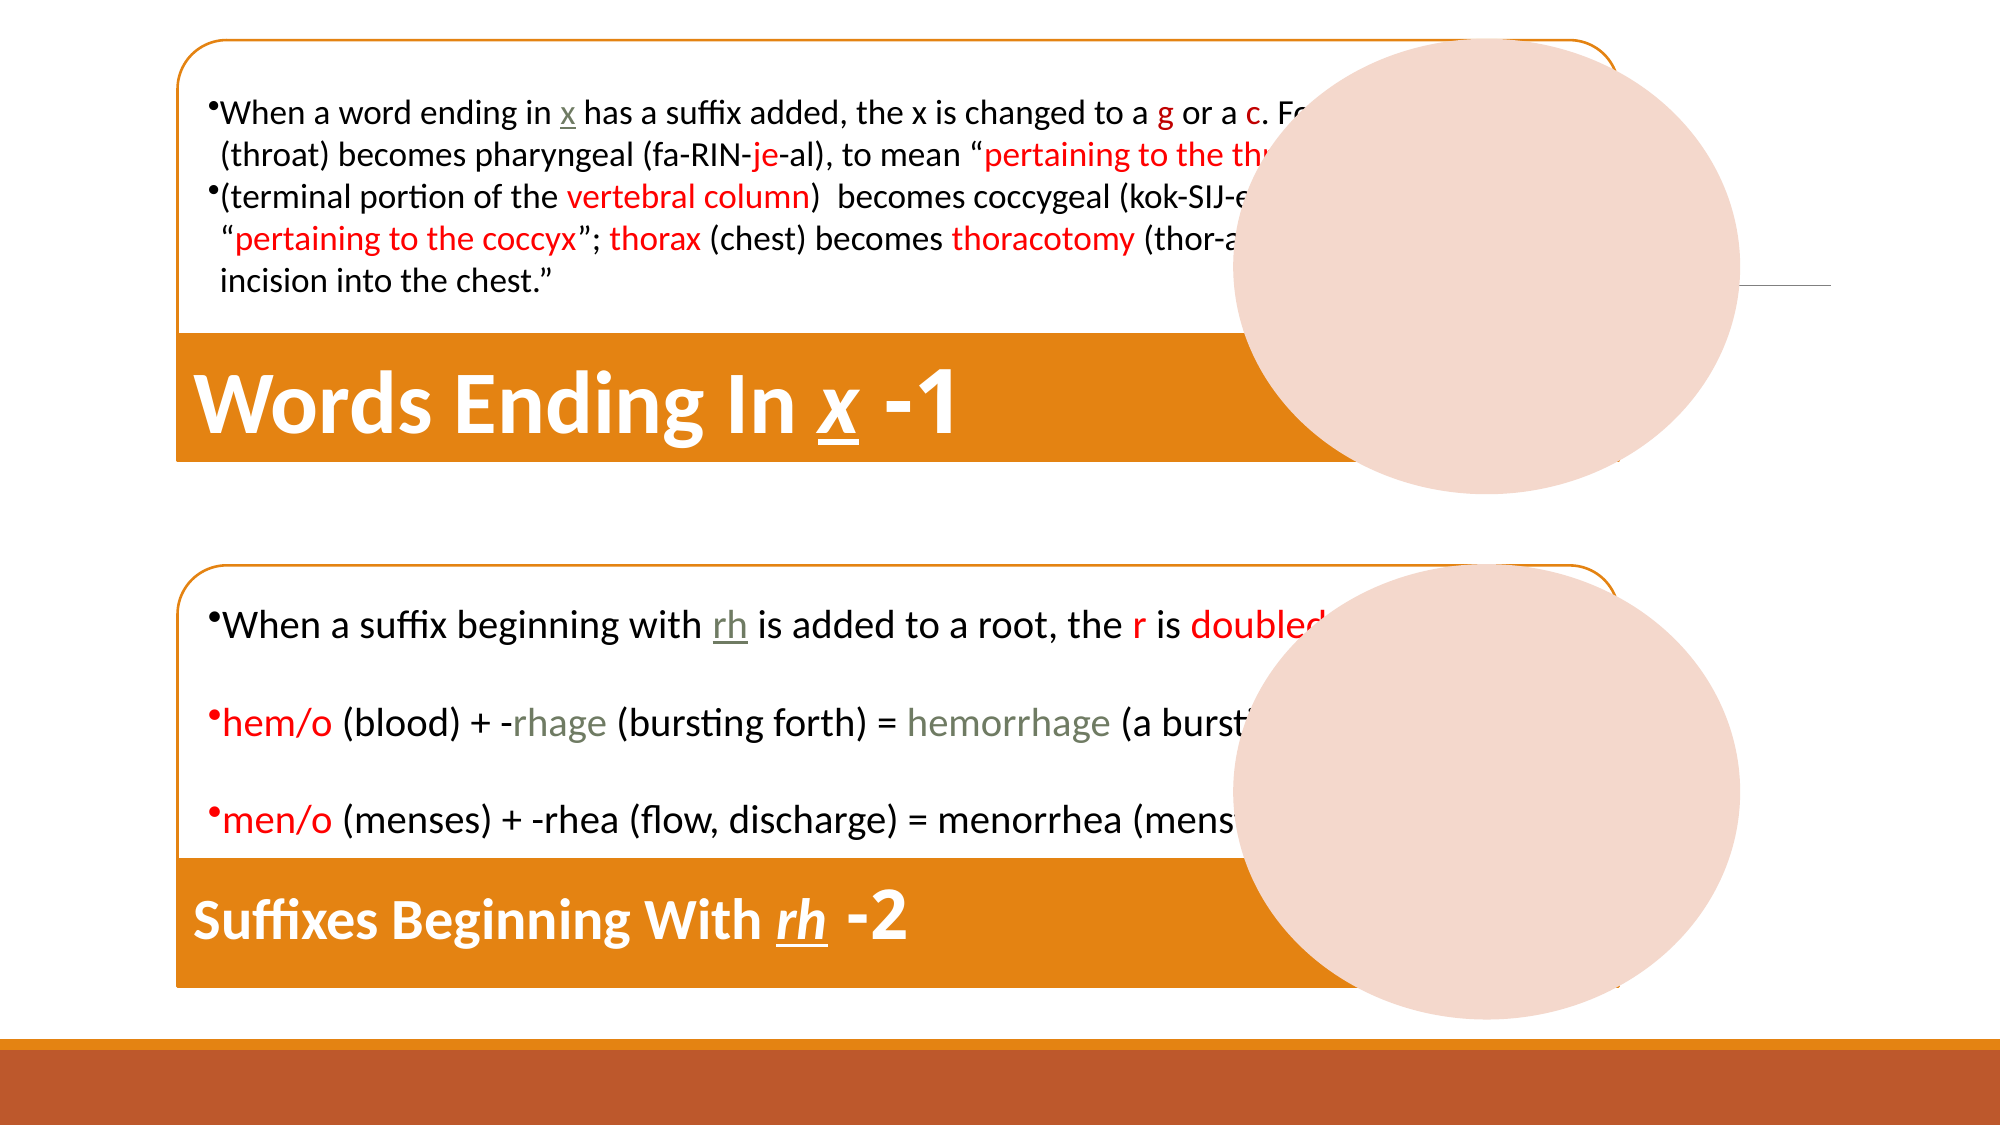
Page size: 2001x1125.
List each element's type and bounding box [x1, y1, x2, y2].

list [176, 39, 1865, 1019]
